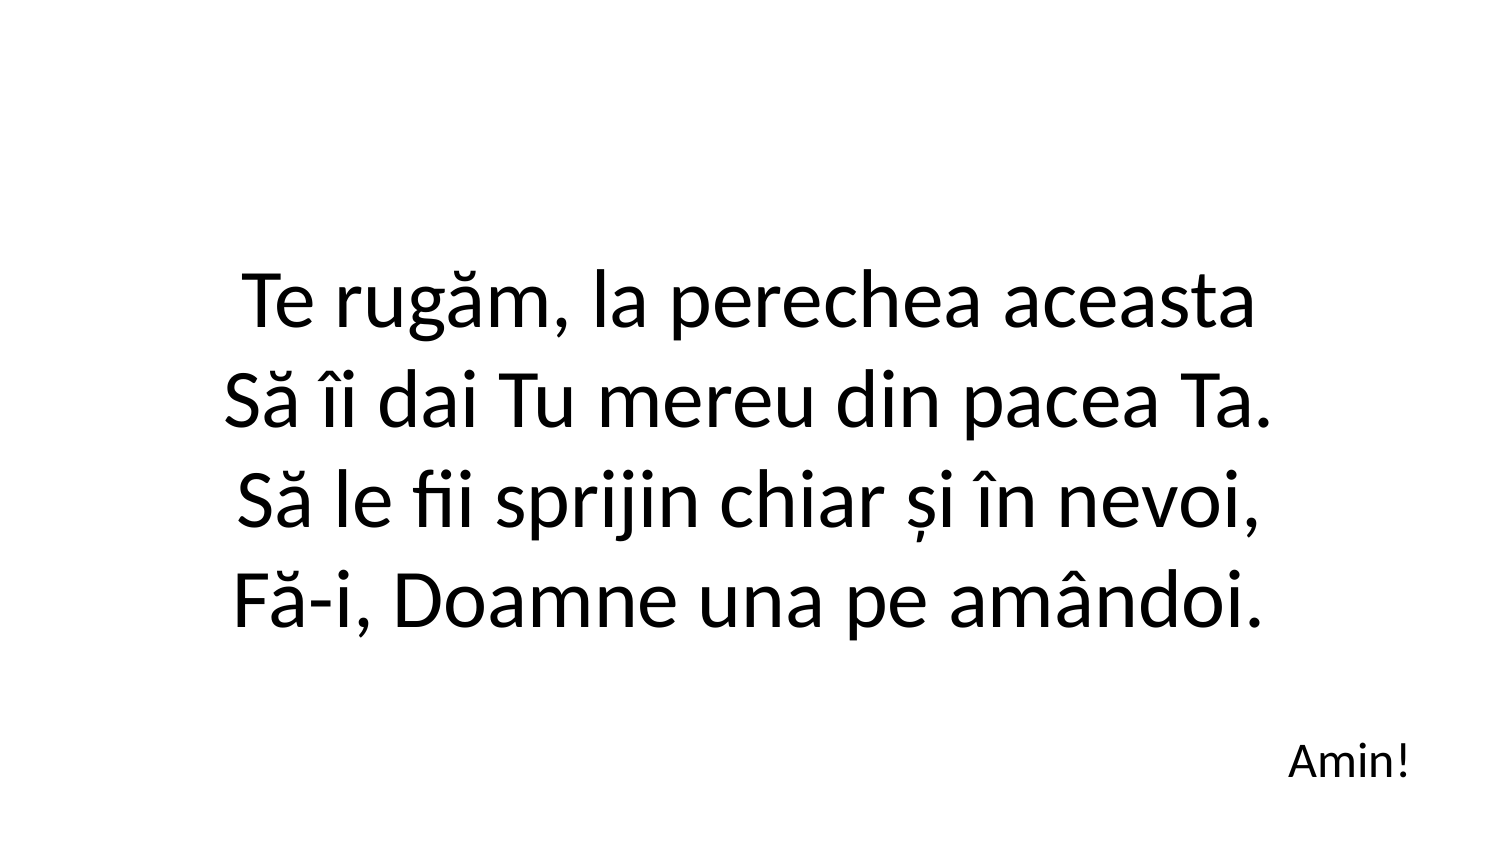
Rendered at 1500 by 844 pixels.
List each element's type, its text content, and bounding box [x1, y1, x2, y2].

text_box Amin! [1273, 674, 1427, 795]
text_box Te rugăm, la perechea aceasta Să îi dai Tu mereu din pacea Ta. Să le fii sprijin chiar și în nevoi, Fă-i, Doamne una pe amândoi. [208, 192, 1292, 652]
